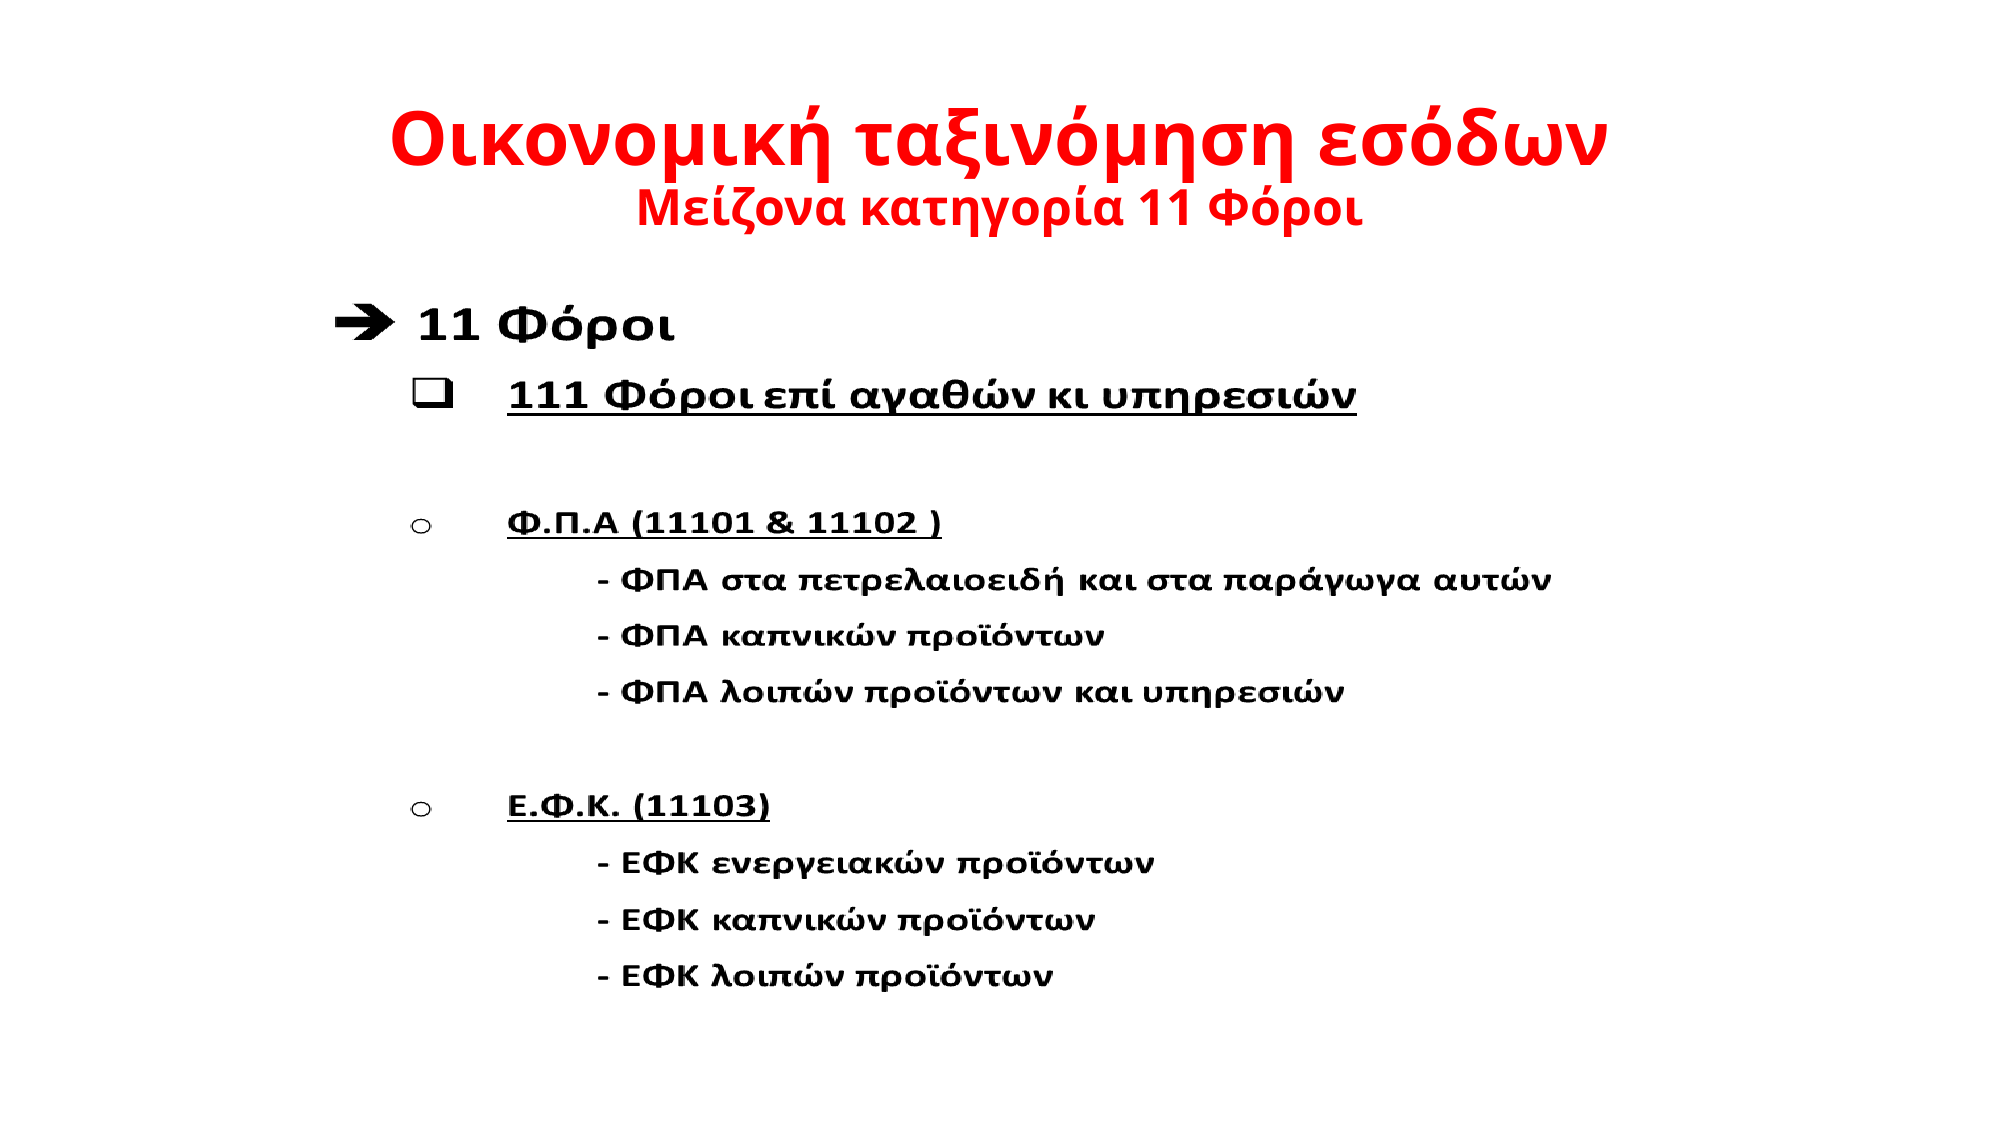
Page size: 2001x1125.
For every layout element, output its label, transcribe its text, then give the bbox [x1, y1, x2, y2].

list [291, 277, 1587, 1014]
title Οικονομική ταξινόμηση εσόδων Μείζονα κατηγορία 11 Φόροι [137, 59, 1863, 278]
